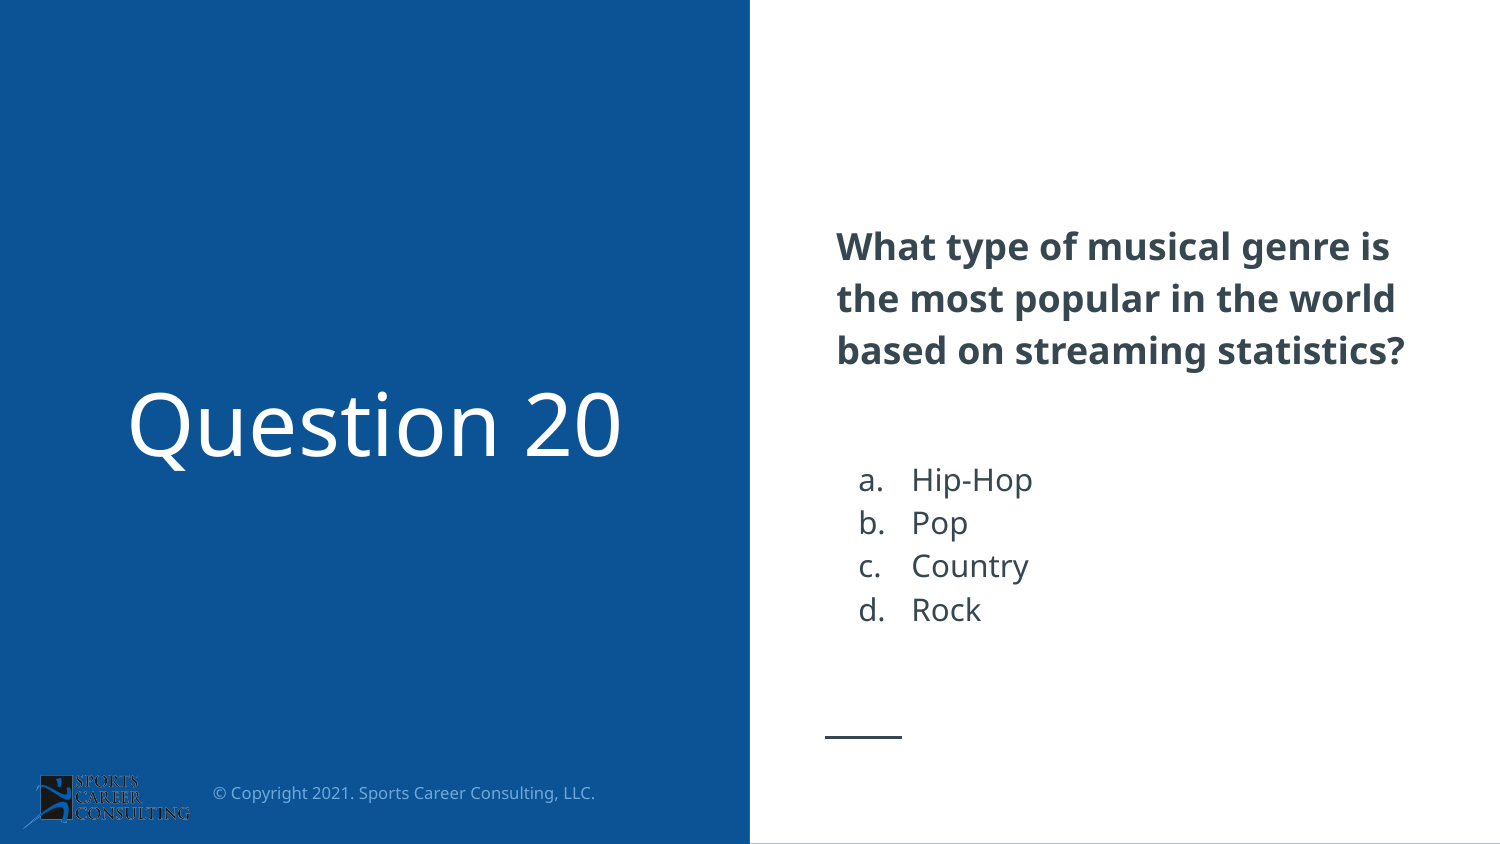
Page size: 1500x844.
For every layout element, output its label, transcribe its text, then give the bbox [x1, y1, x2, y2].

picture [22, 774, 190, 829]
list What type of musical genre is the most popular in the world based on streaming statistics? Hip-Hop Pop Country Rock [821, 118, 1466, 725]
title Question 20 [43, 298, 708, 546]
text_box © Copyright 2021. Sports Career Consulting, LLC. [197, 767, 750, 838]
